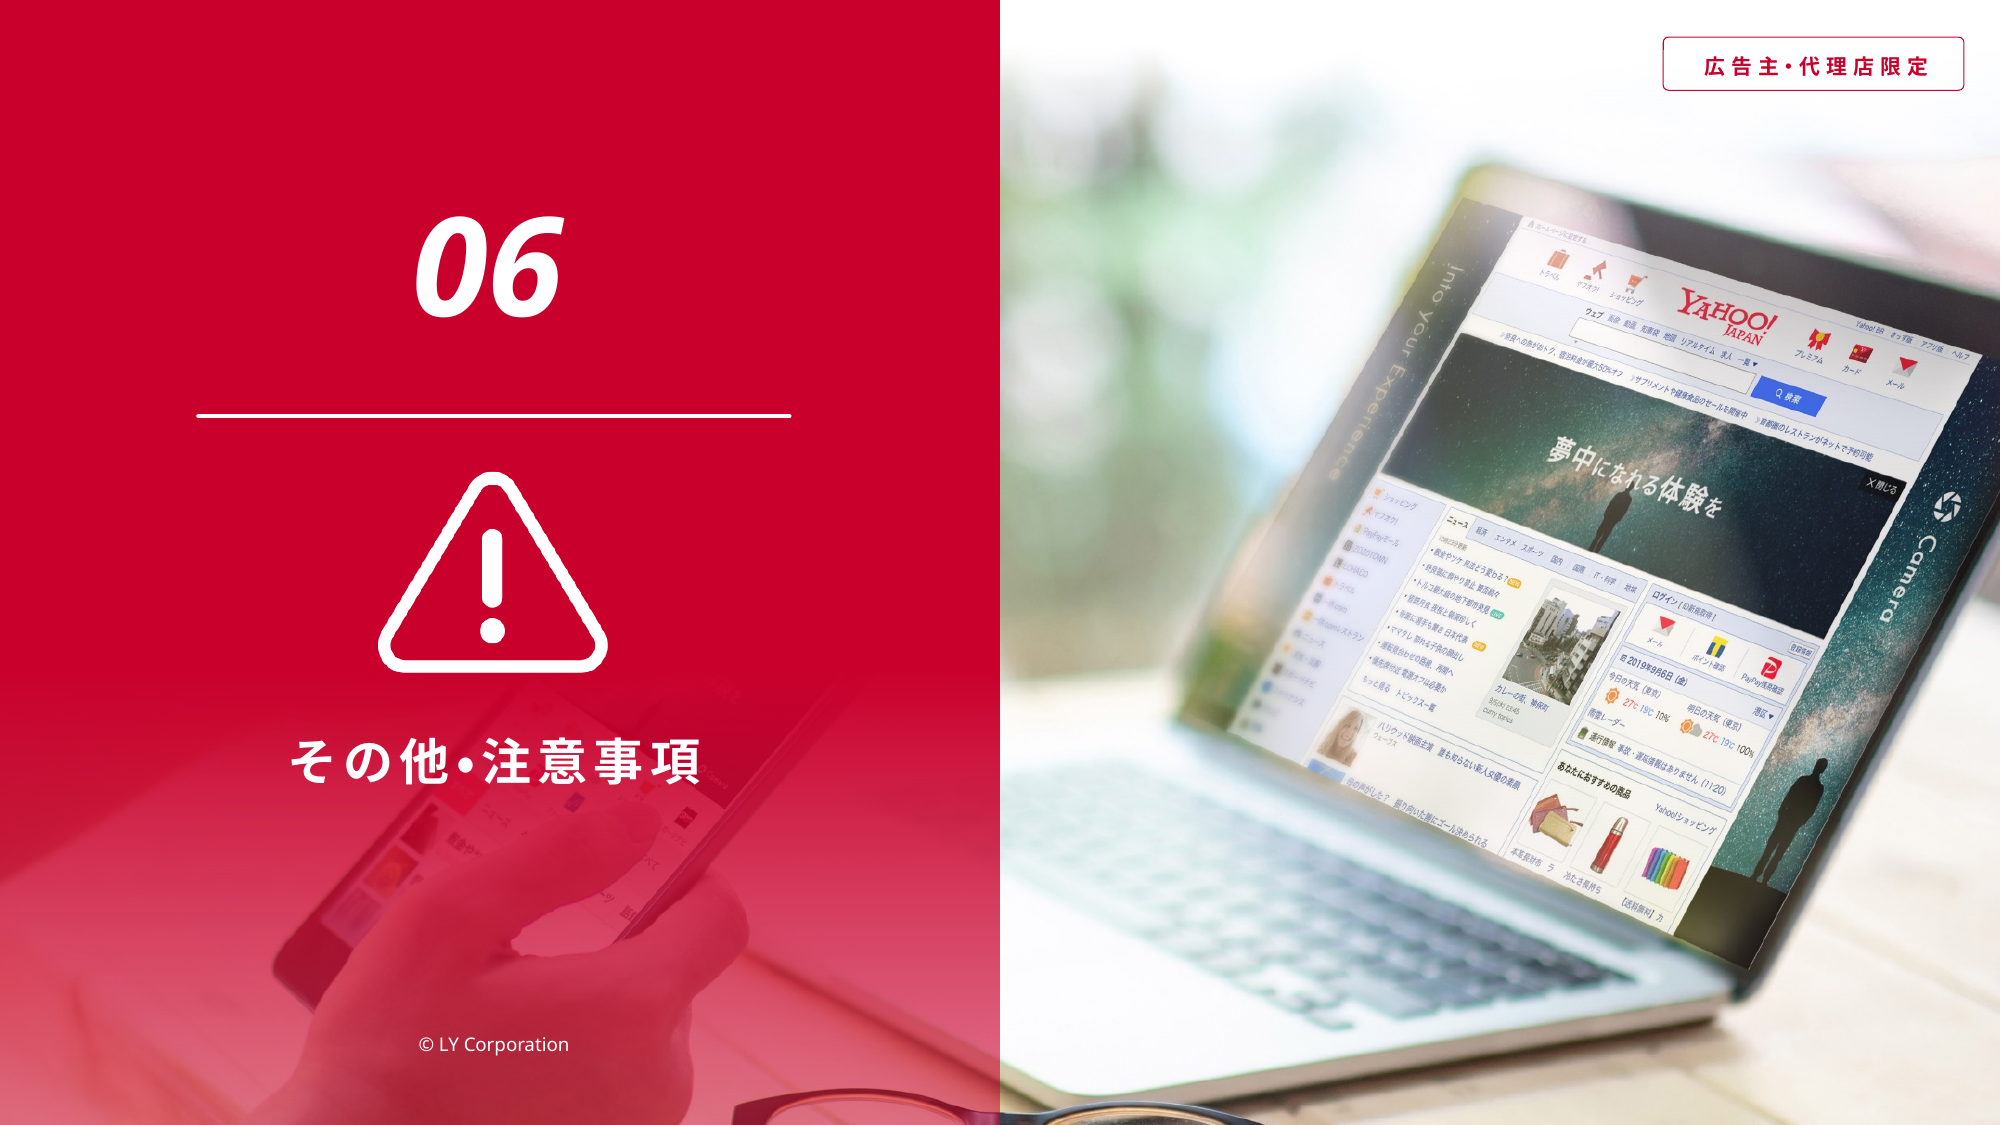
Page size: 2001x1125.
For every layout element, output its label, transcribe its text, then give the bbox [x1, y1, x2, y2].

picture [1000, 0, 2000, 1125]
list その他・注意事項 [198, 723, 790, 956]
list 06 [397, 171, 587, 346]
picture [361, 454, 623, 696]
